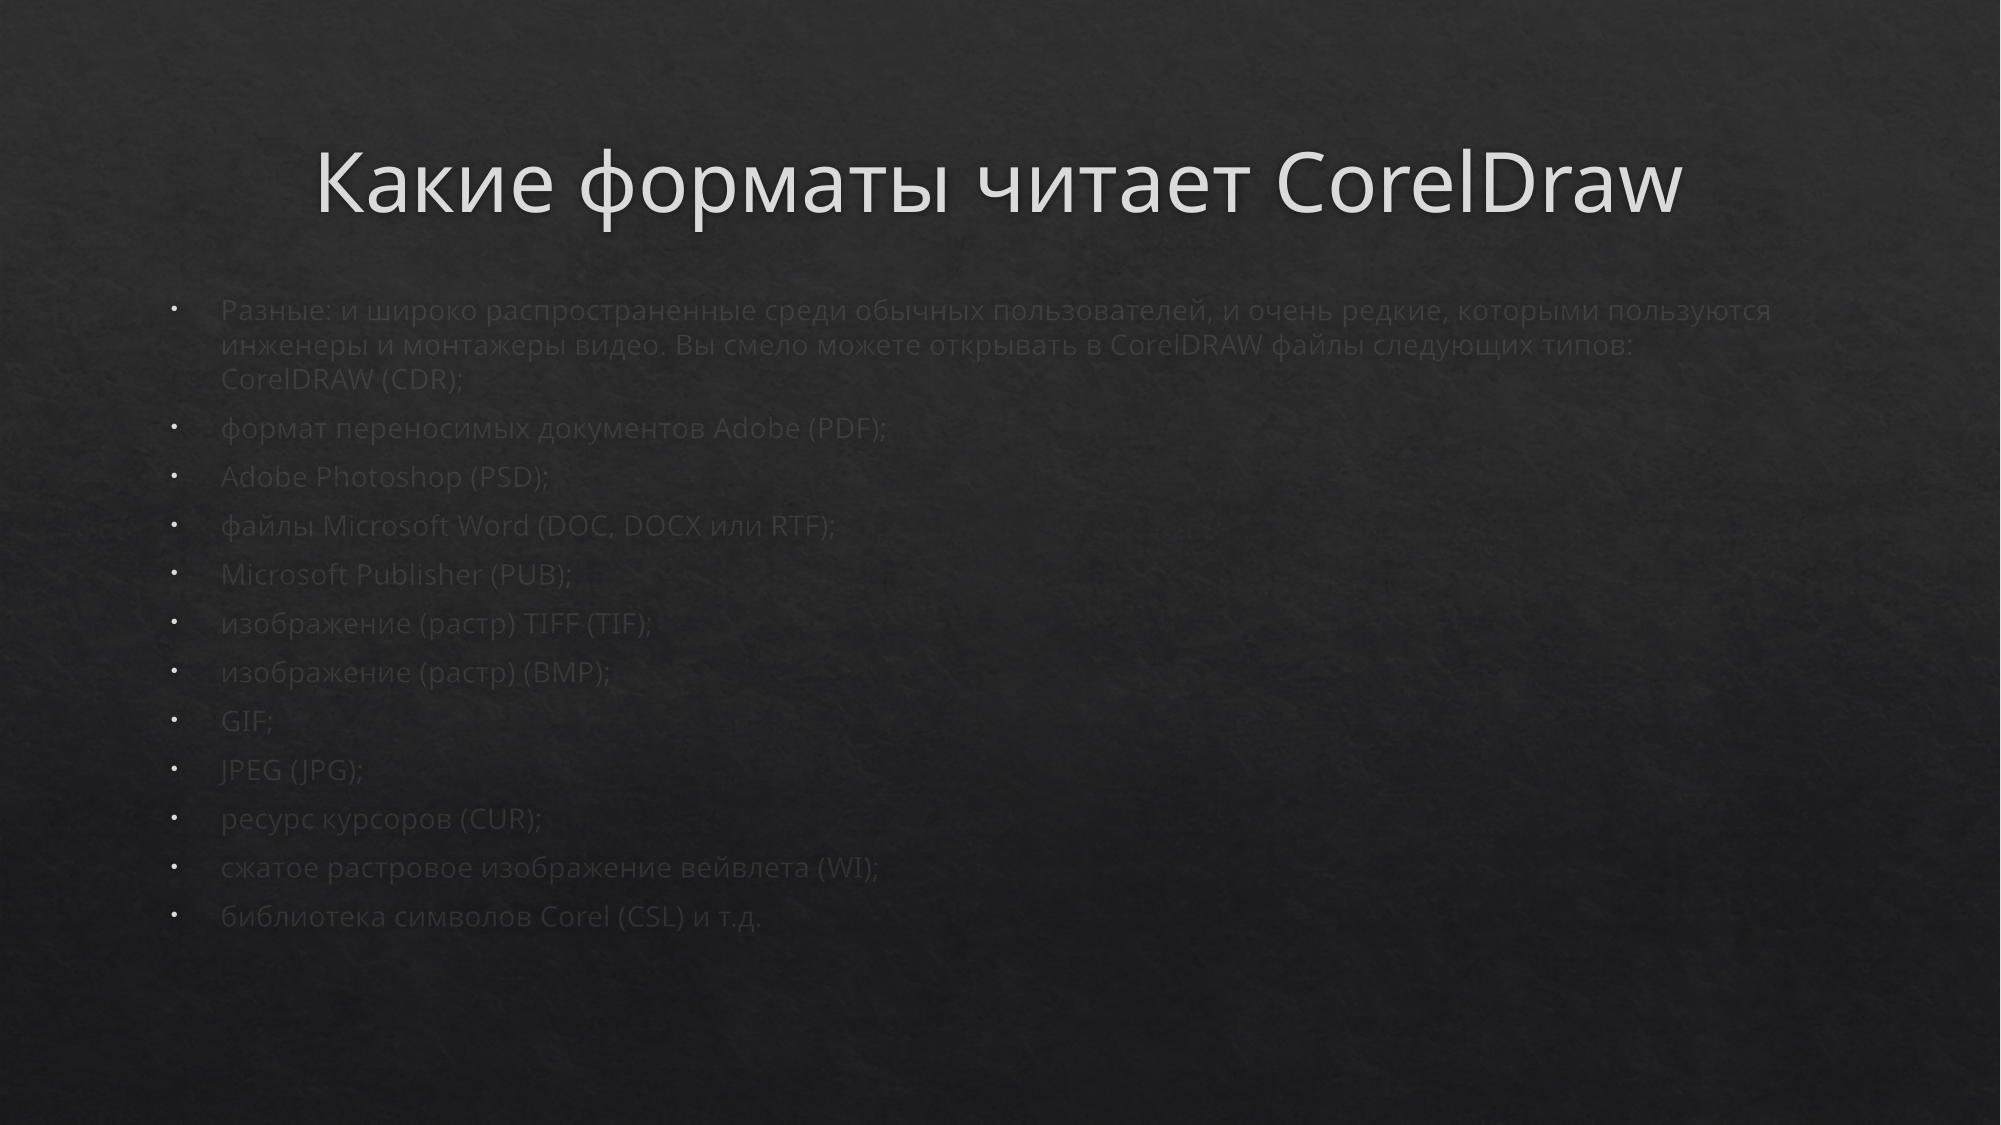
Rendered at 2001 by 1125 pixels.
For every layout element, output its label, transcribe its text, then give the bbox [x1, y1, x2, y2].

list Разные: и широко распространенные среди обычных пользователей, и очень редкие, которыми пользуются инженеры и монтажеры видео. Вы смело можете открывать в CorelDRAW файлы следующих типов: CorelDRAW (CDR); формат переносимых документов Adobe (PDF); Adobe Photoshop (PSD); файлы Microsoft Word (DOC, DOCX или RTF); Microsoft Publisher (PUB); изображение (растр) TIFF (TIF); изображение (растр) (BMP); GIF; JPEG (JPG); ресурс курсоров (CUR); сжатое растровое изображение вейвлета (WI); библиотека символов Corel (CSL) и т.д. [149, 284, 1849, 950]
title Какие форматы читает CorelDraw [149, 99, 1849, 260]
